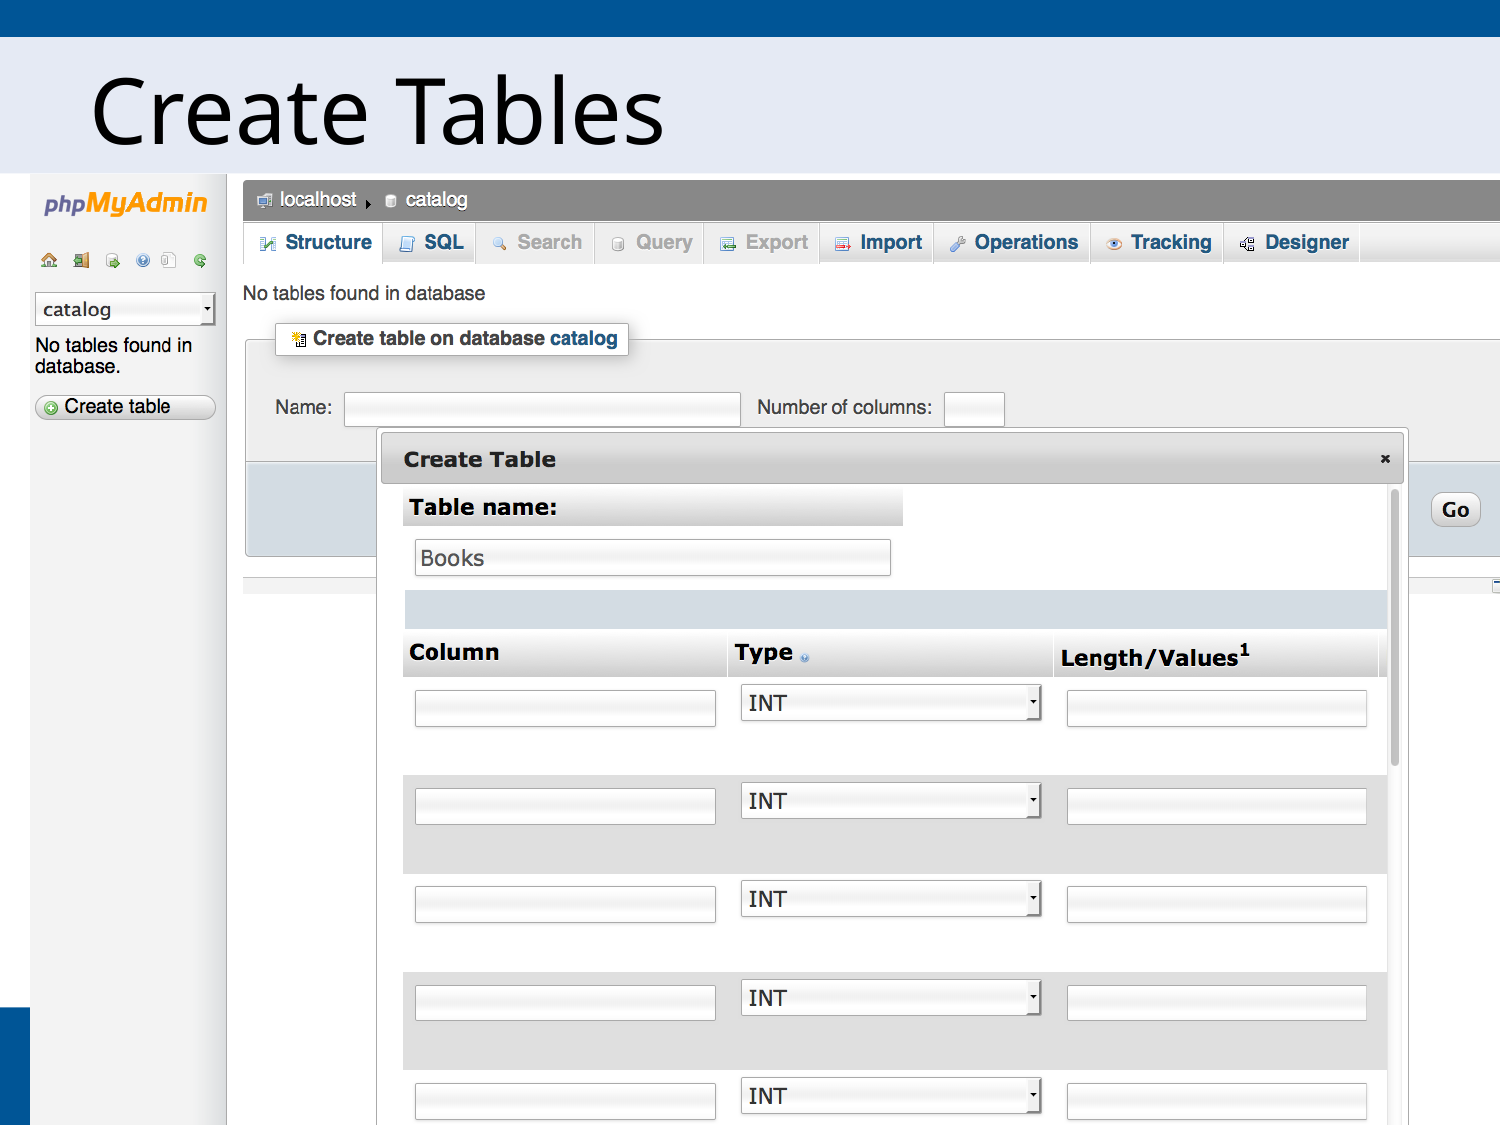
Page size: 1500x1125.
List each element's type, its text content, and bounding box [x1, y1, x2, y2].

title Create Tables [75, 45, 1425, 173]
picture [0, 0, 1500, 1125]
